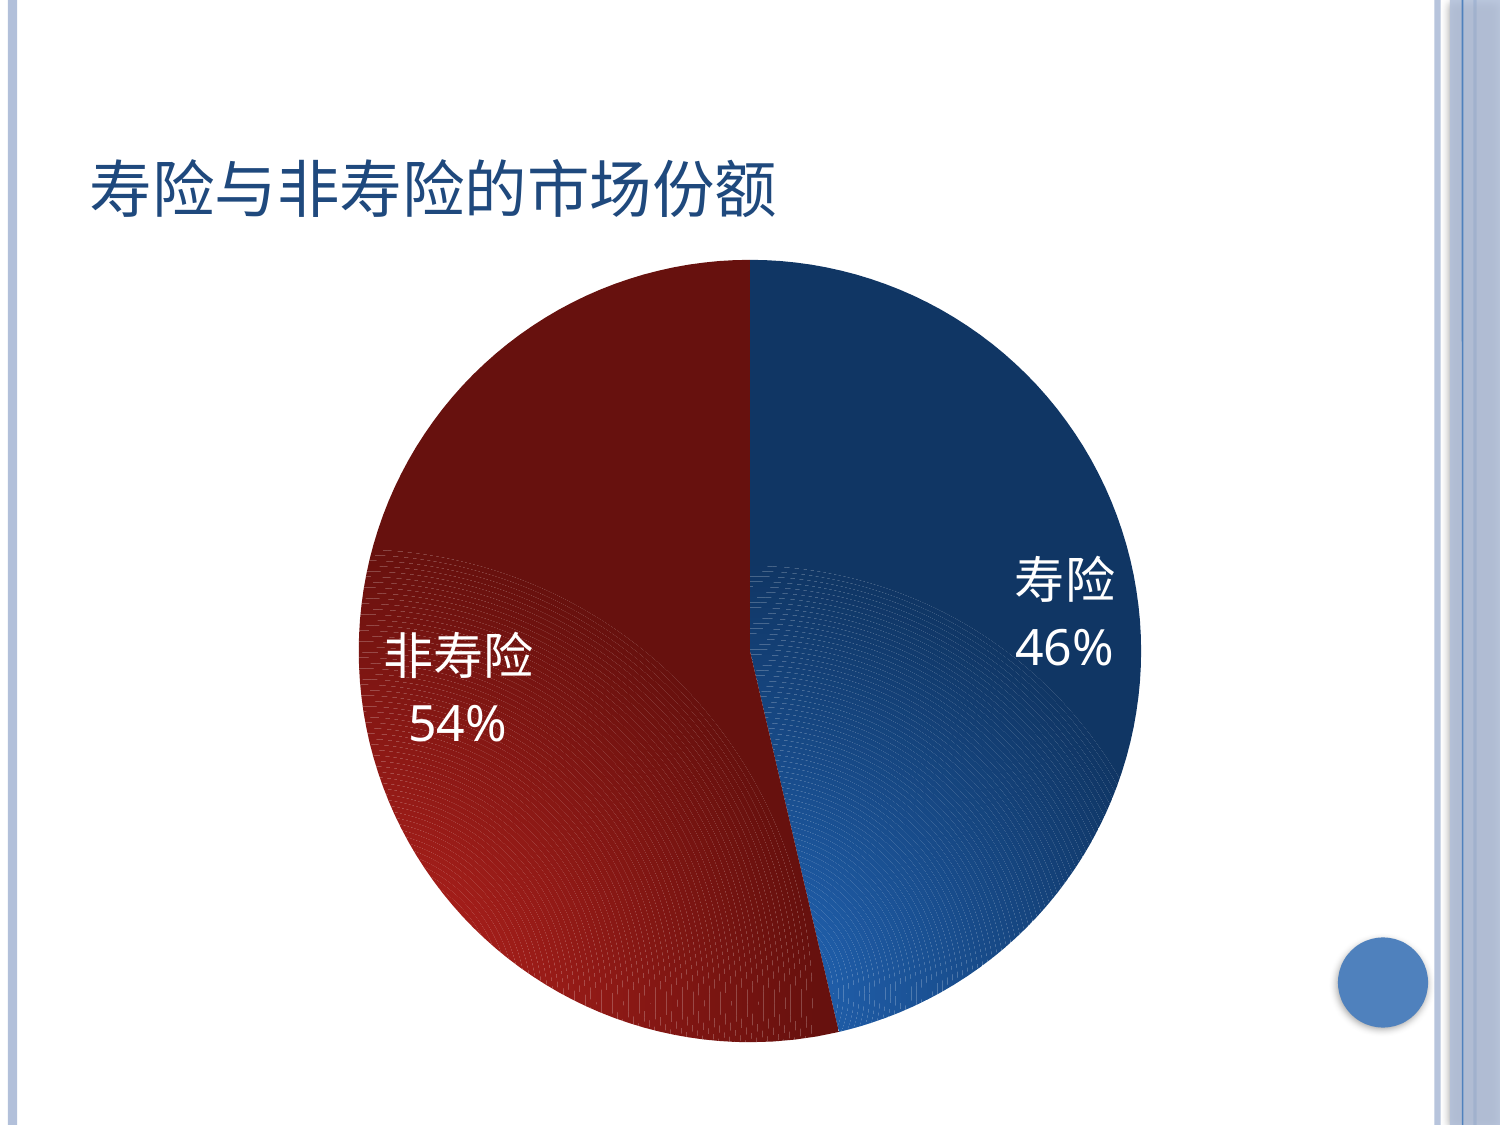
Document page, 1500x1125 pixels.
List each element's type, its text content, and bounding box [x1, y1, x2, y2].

chart [99, 231, 1401, 1060]
title 寿险与非寿险的市场份额 [75, 45, 1300, 233]
